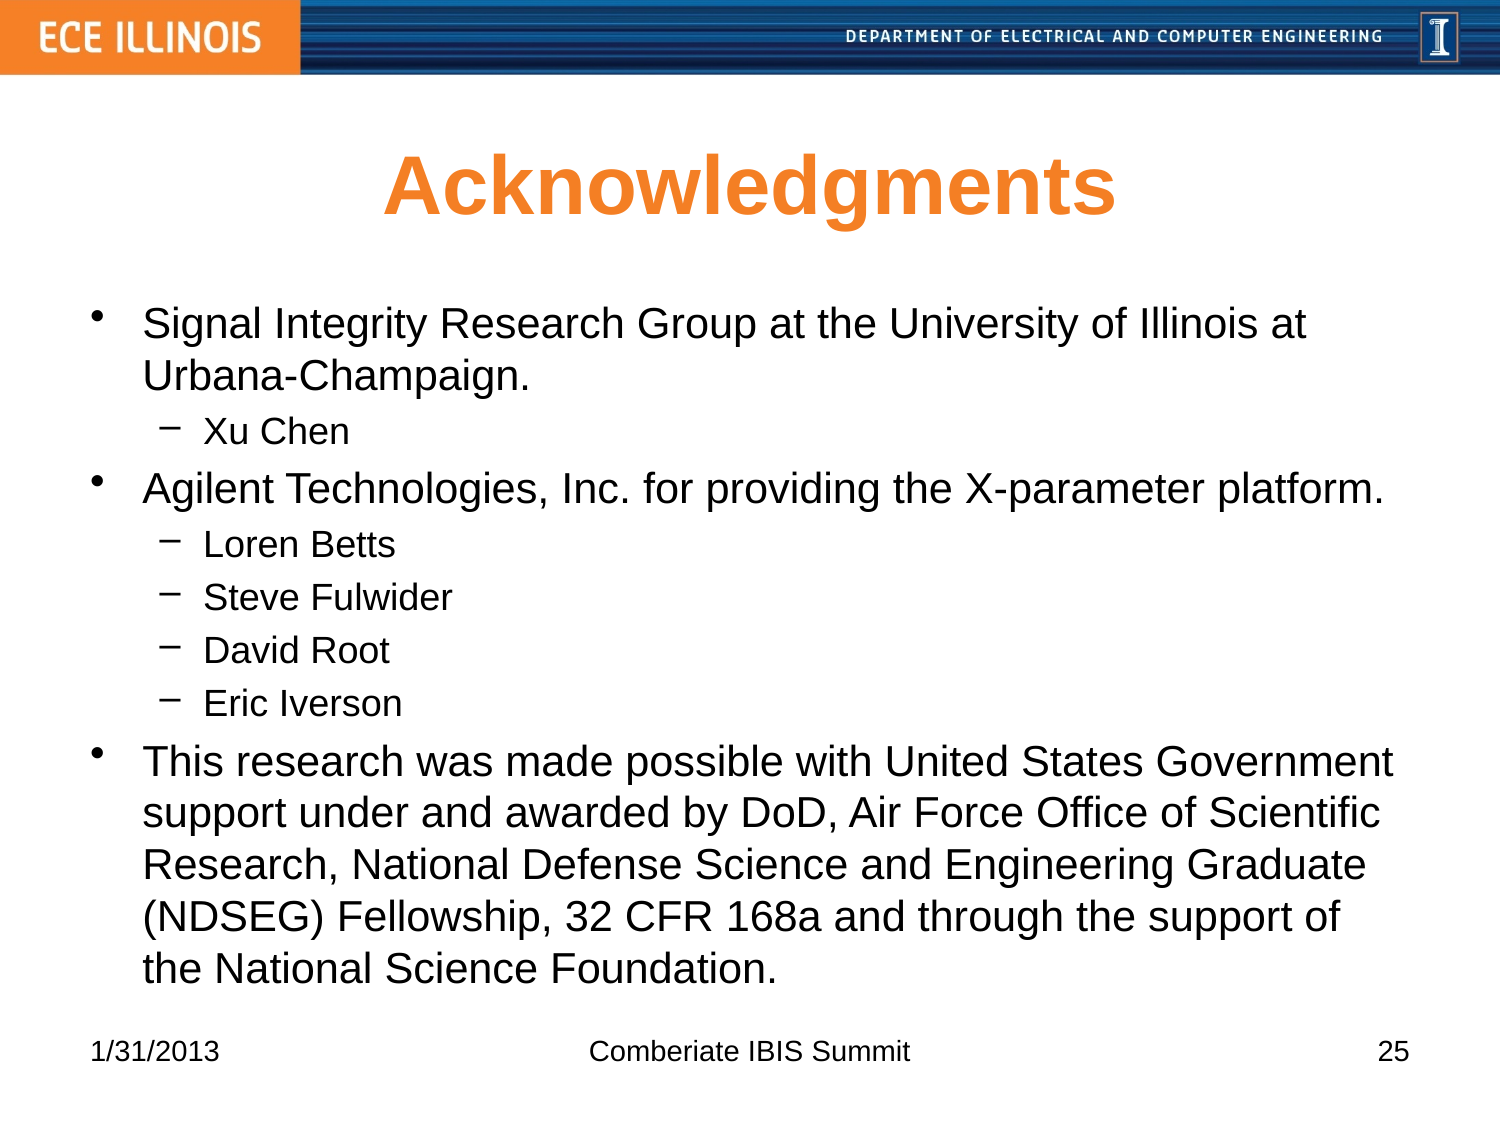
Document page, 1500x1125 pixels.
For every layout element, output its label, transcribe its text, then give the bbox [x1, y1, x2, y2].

list Signal Integrity Research Group at the University of Illinois at Urbana-Champaign. Xu Chen Agilent Technologies, Inc. for providing the X-parameter platform. Loren Betts Steve Fulwider David Root Eric Iverson This research was made possible with United States Government support under and awarded by DoD, Air Force Office of Scientific Research, National Defense Science and Engineering Graduate (NDSEG) Fellowship, 32 CFR 168a and through the support of the National Science Foundation. [75, 287, 1425, 1030]
title Acknowledgments [75, 87, 1425, 275]
footer Comberiate IBIS Summit [512, 1024, 988, 1103]
picture [0, 0, 1500, 1125]
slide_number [74, 1024, 426, 1103]
slide_number 25 [1074, 1024, 1426, 1103]
